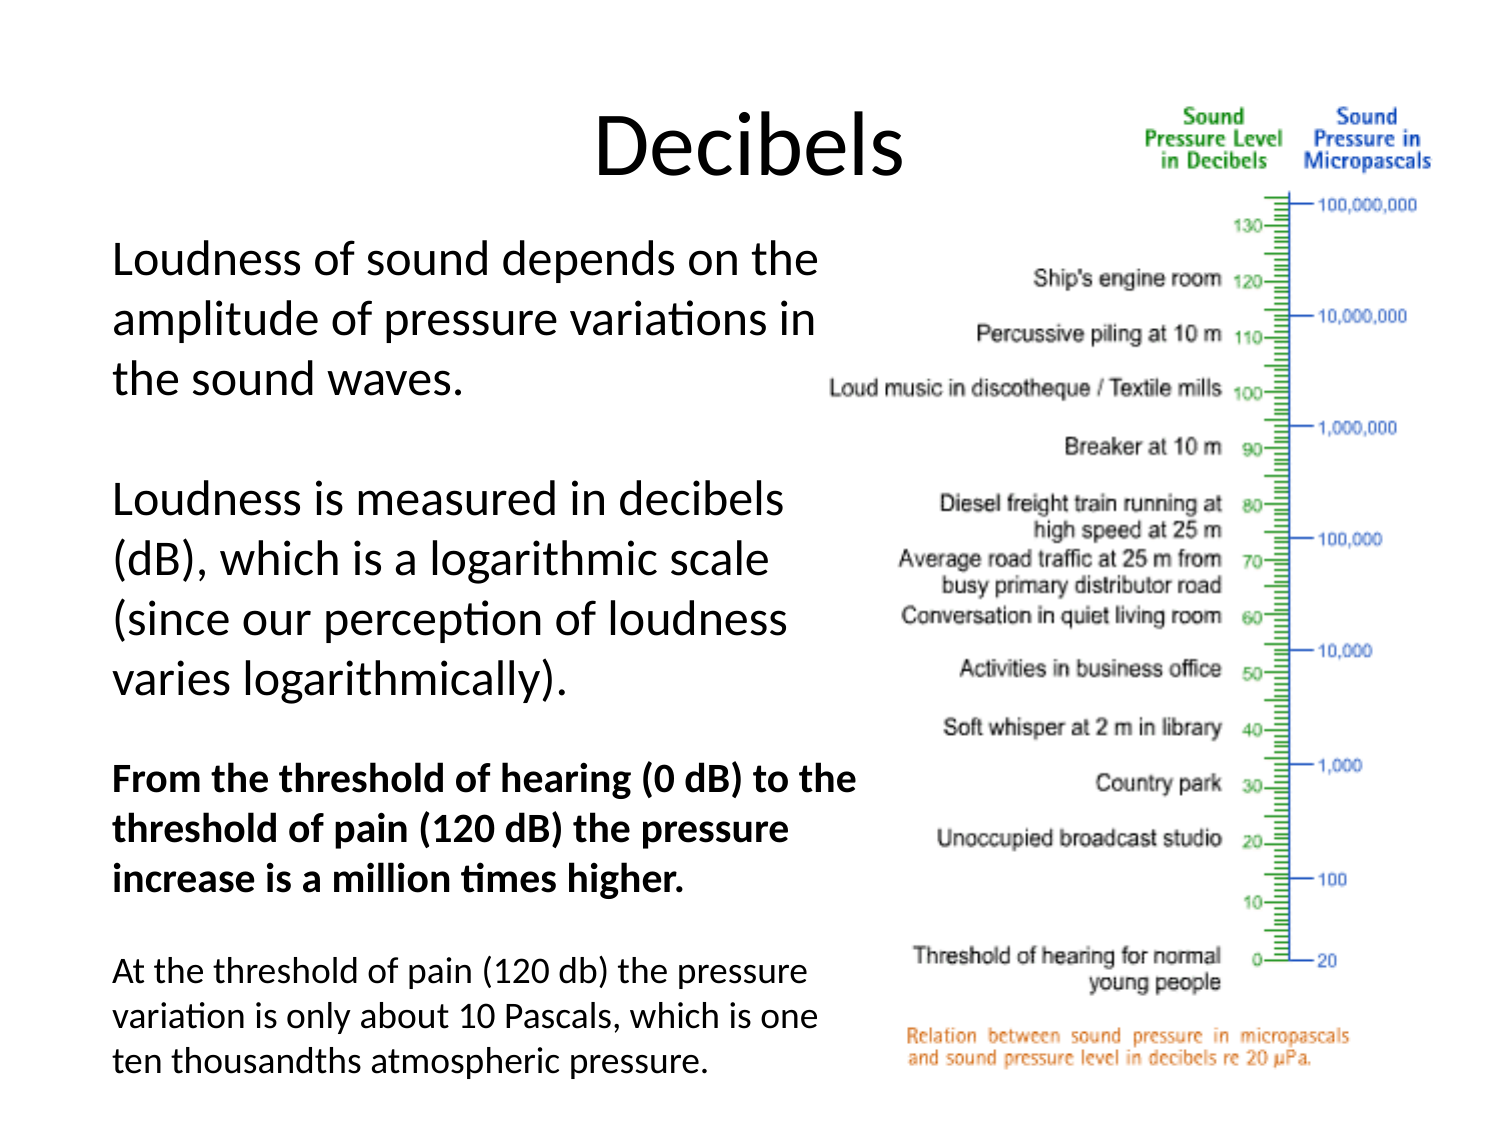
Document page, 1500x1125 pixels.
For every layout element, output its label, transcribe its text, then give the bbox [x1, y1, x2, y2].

text_box Loudness of sound depends on the amplitude of pressure variations in the sound waves. Loudness is measured in decibels (dB), which is a logarithmic scale (since our perception of loudness varies logarithmically). From the threshold of hearing (0 dB) to the threshold of pain (120 dB) the pressure increase is a million times higher. At the threshold of pain (120 db) the pressure variation is only about 10 Pascals, which is one ten thousandths atmospheric pressure. [97, 218, 819, 1089]
title Decibels [75, 45, 1425, 233]
picture [819, 89, 1441, 1082]
